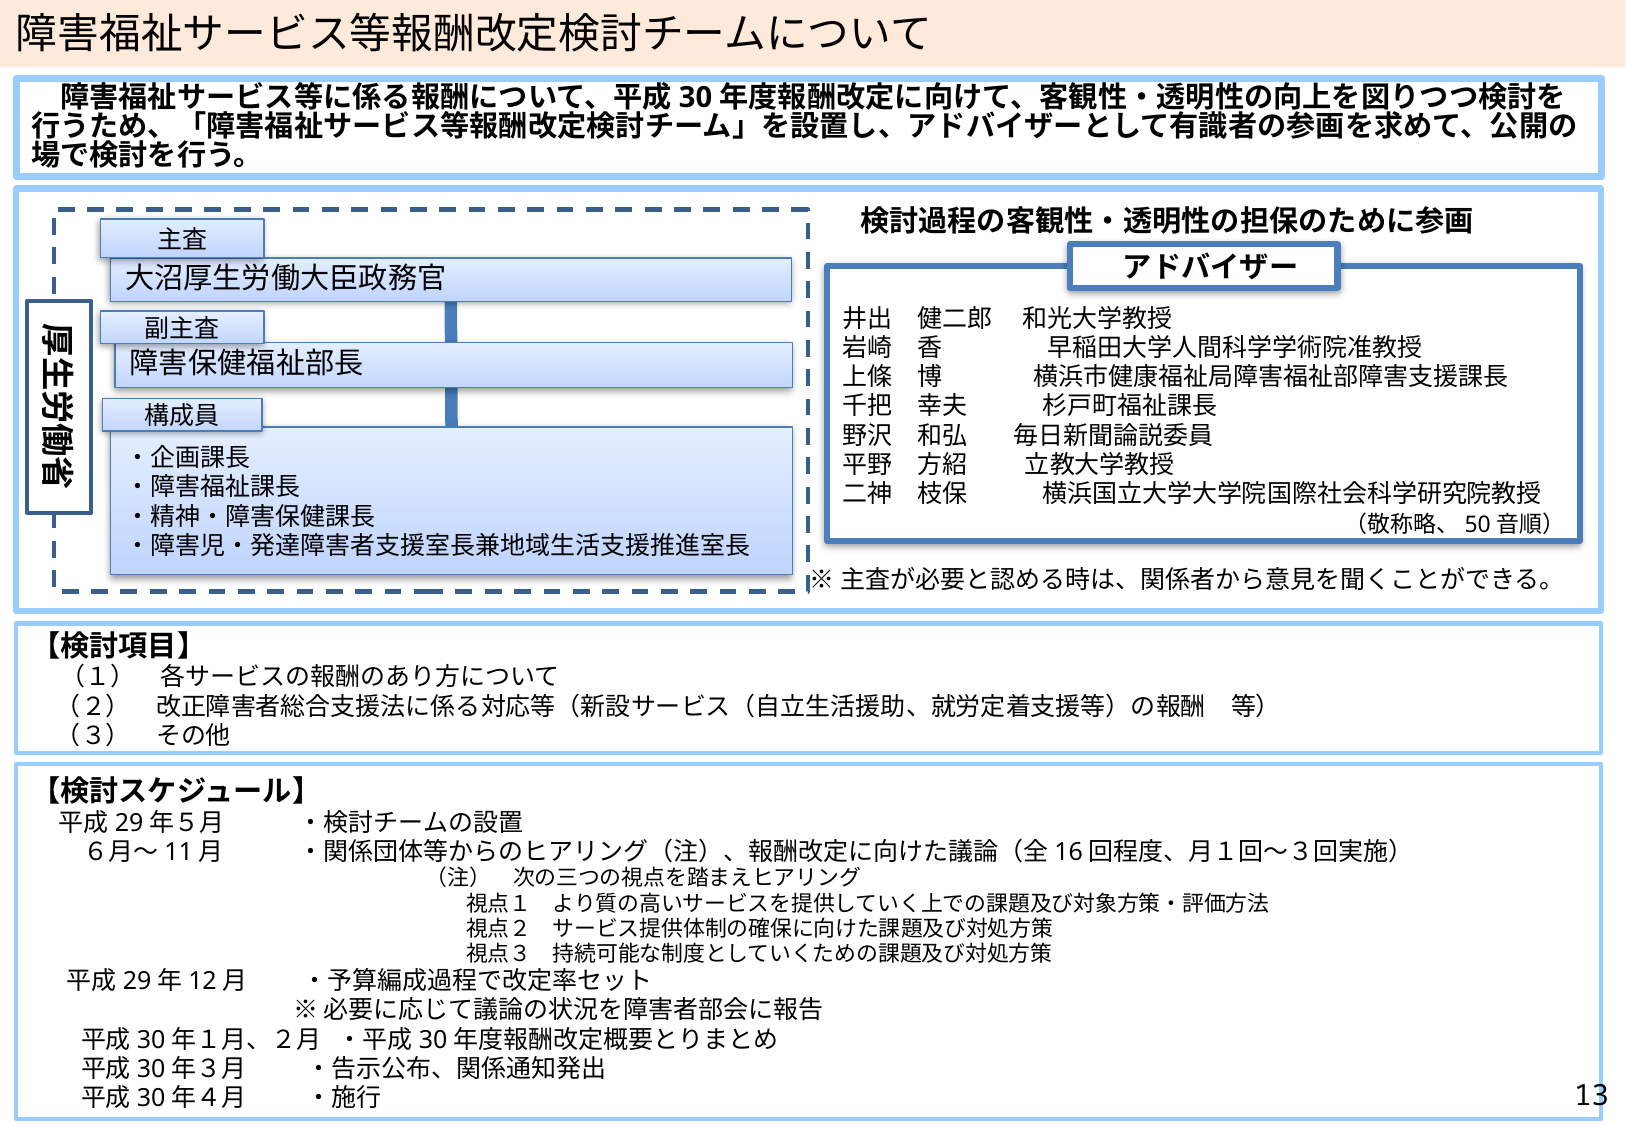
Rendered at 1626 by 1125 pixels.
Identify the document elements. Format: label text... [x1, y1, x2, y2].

text_box 【検討スケジュール】 平成29年５月 ・検討チームの設置 ６月～11月 ・関係団体等からのヒアリング（注）、報酬改定に向けた議論（全16回程度、月１回～３回実施） （注） 次の三つの視点を踏まえヒアリング 視点１ より質の高いサービスを提供していく上での課題及び対象方策・評価方法 視点２ サービス提供体制の確保に向けた課題及び対処方策 視点３ 持続可能な制度としていくための課題及び対処方策 平成29年12月 ・予算編成過程で改定率セット ※ 必要に応じて議論の状況を障害者部会に報告 平成30年１月、２月 ・平成30年度報酬改定概要とりまとめ 平成30年３月 ・告示公布、関係通知発出 平成30年４月 ・施行 [14, 762, 1603, 1121]
text_box [14, 186, 1603, 613]
text_box [52, 207, 810, 594]
text_box 厚生労働省 [25, 299, 93, 515]
title 障害福祉サービス等報酬改定検討チームについて [0, 0, 1625, 67]
slide_number 12 [1245, 1066, 1625, 1125]
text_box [827, 243, 1581, 541]
text_box 【検討項目】 （１） 各サービスの報酬のあり方について （２） 改正障害者総合支援法に係る対応等（新設サービス（自立生活援助、就労定着支援等）の報酬 等） （３） その他 [14, 621, 1603, 755]
text_box ※主査が必要と認める時は、関係者から意見を聞くことができる。 [794, 555, 1580, 601]
text_box 検討過程の客観性・透明性の担保のために参画 [845, 194, 1490, 242]
text_box 障害福祉サービス等に係る報酬について、平成30年度報酬改定に向けて、客観性・透明性の向上を図りつつ検討を行うため、「障害福祉サービス等報酬改定検討チーム」を設置し、アドバイザーとして有識者の参画を求めて、公開の場で検討を行う。 [14, 76, 1603, 179]
